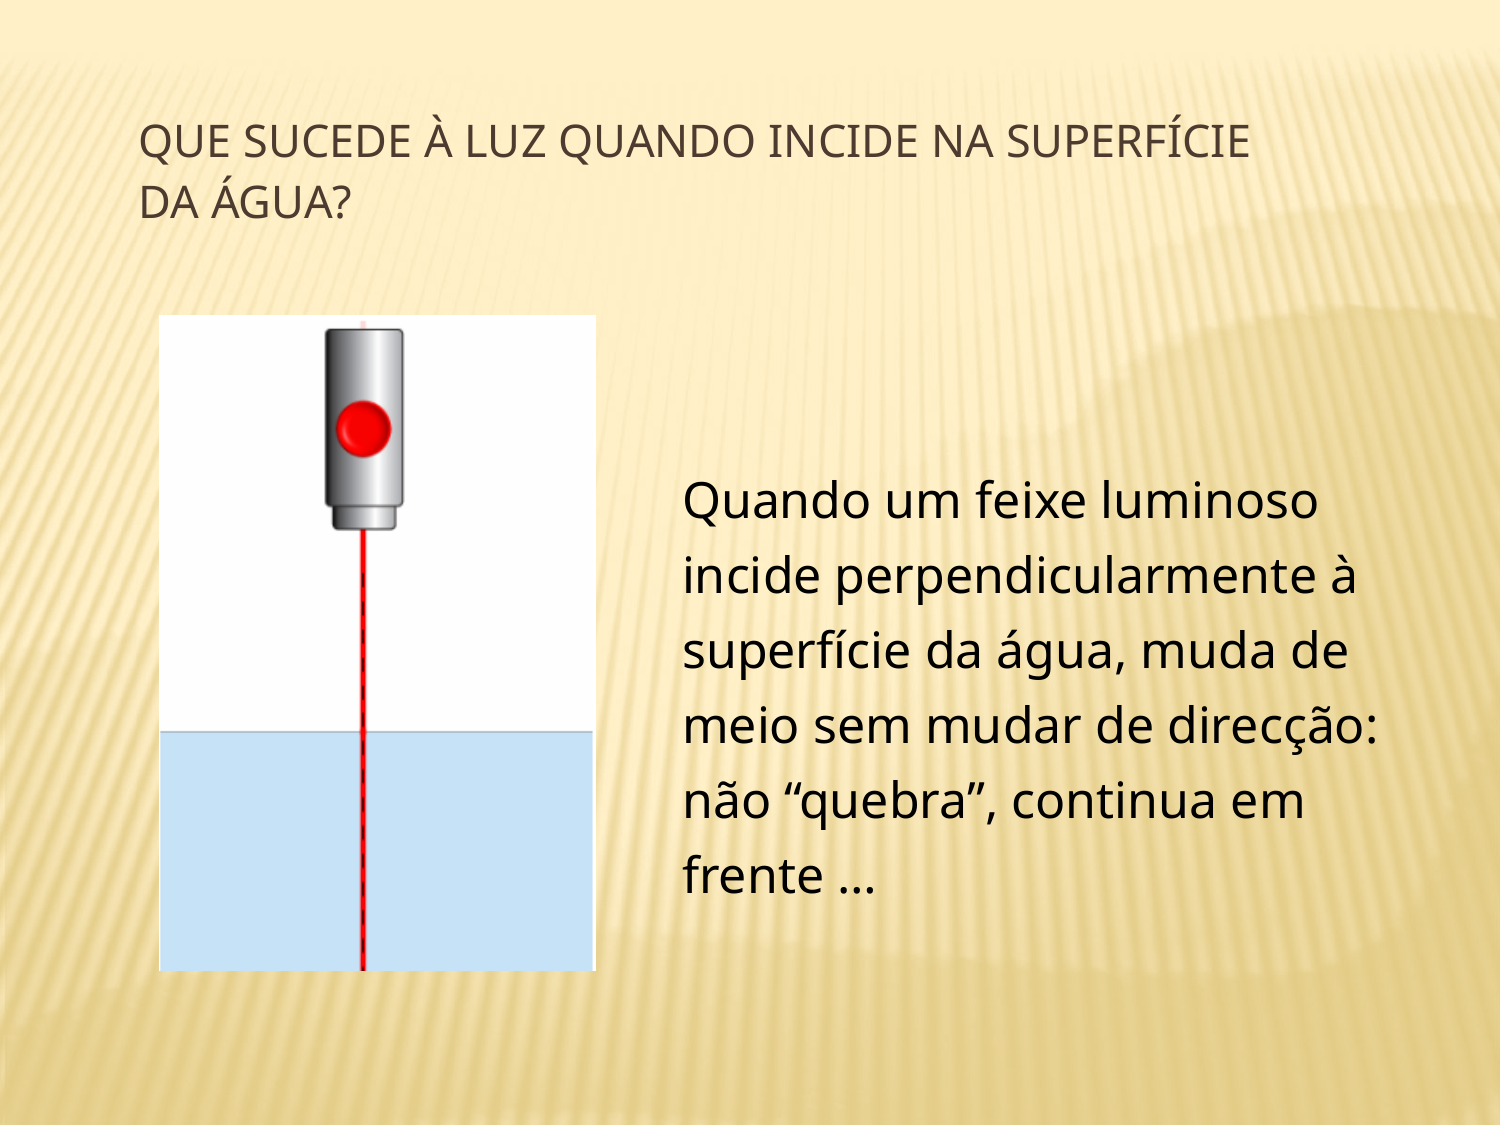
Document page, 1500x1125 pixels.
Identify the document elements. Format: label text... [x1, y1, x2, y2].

picture [159, 315, 596, 971]
title Que sucede à luz quando incide na superfície da água? [123, 101, 1329, 240]
text_box Quando um feixe luminoso incide perpendicularmente à superfície da água, muda de meio sem mudar de direcção: não “quebra”, continua em frente … [667, 445, 1436, 911]
